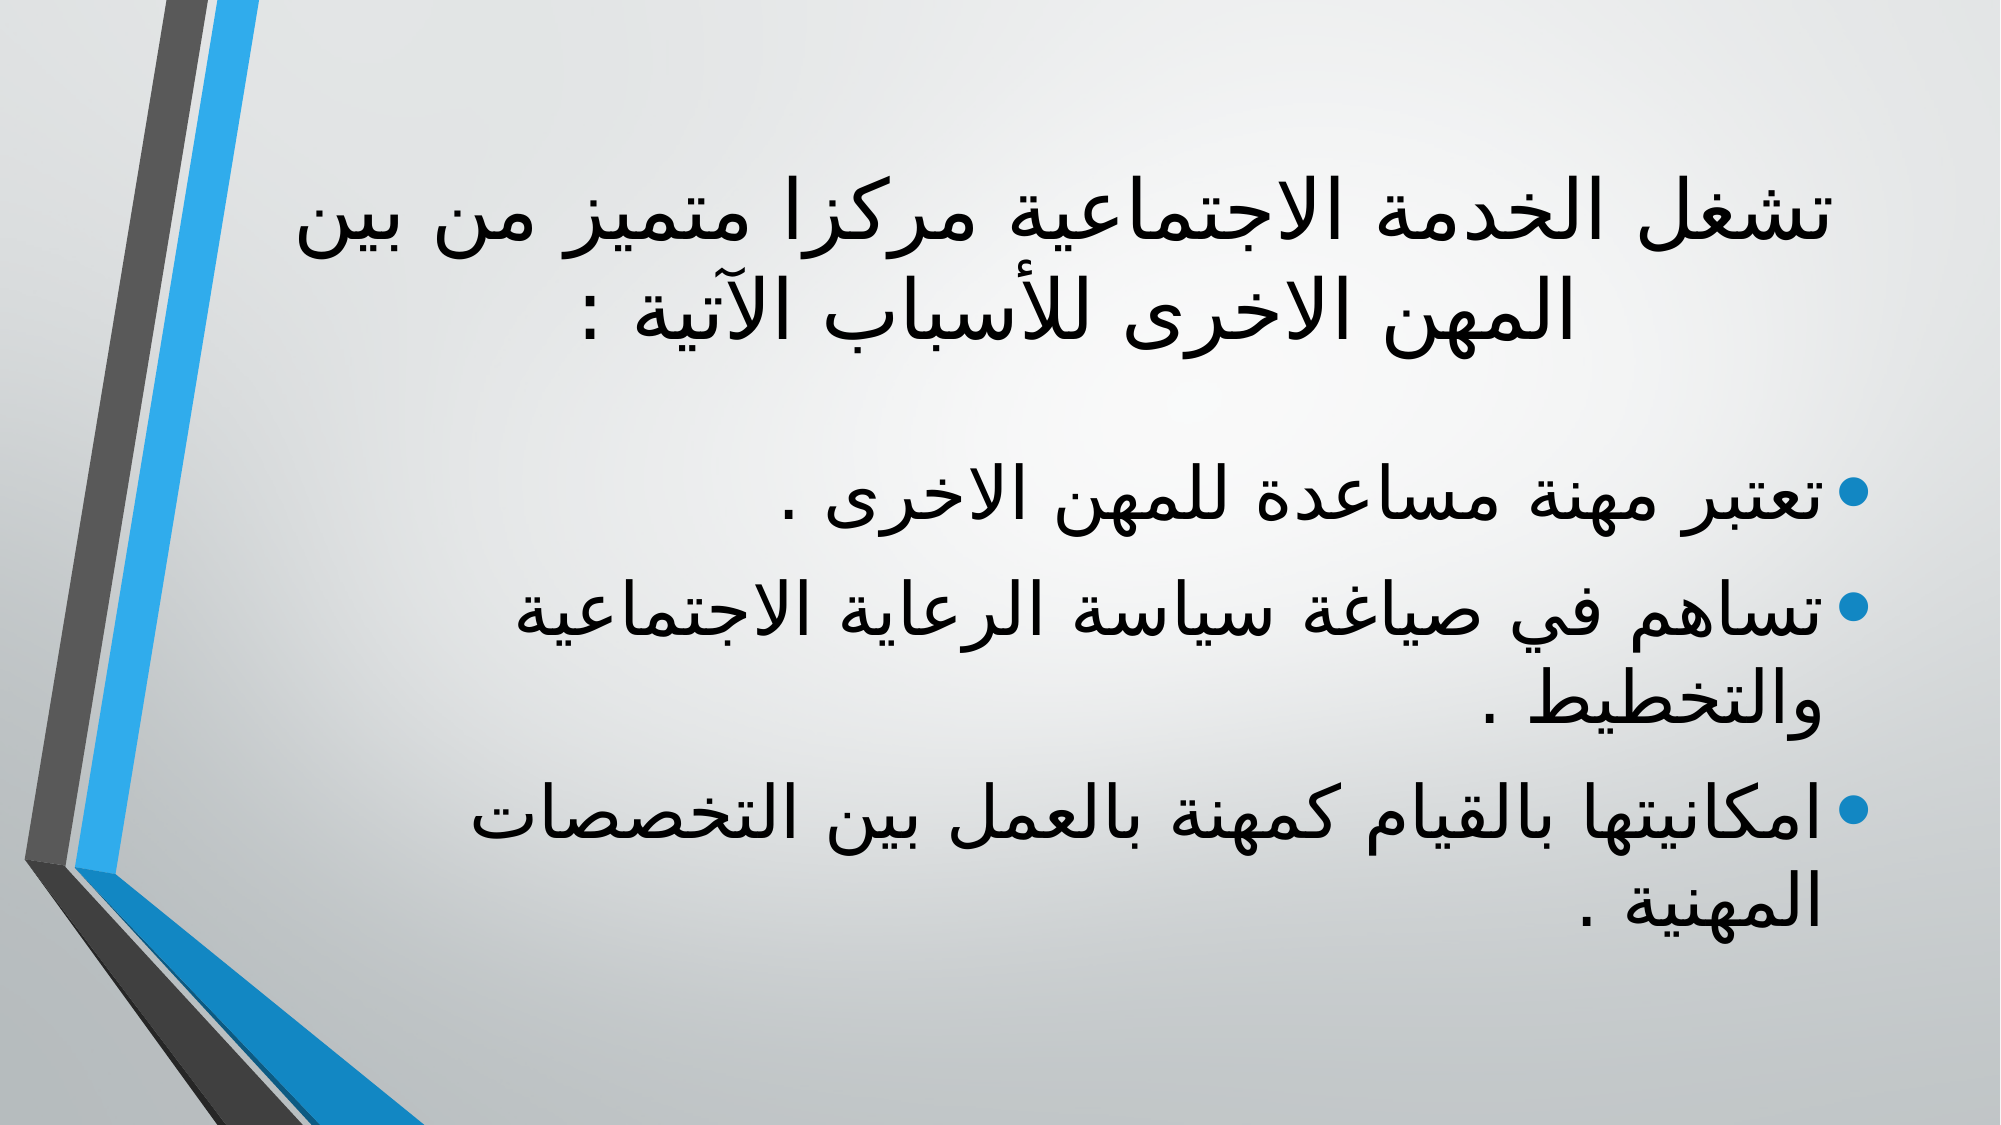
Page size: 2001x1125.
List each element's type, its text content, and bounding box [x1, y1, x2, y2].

title تشغل الخدمة الاجتماعية مركزا متميز من بين المهن الاخرى للأسباب الآتية : [243, 112, 1887, 400]
list تعتبر مهنة مساعدة للمهن الاخرى . تساهم في صياغة سياسة الرعاية الاجتماعية والتخطيط . امكانيتها بالقيام كمهنة بالعمل بين التخصصات المهنية . [243, 437, 1887, 950]
